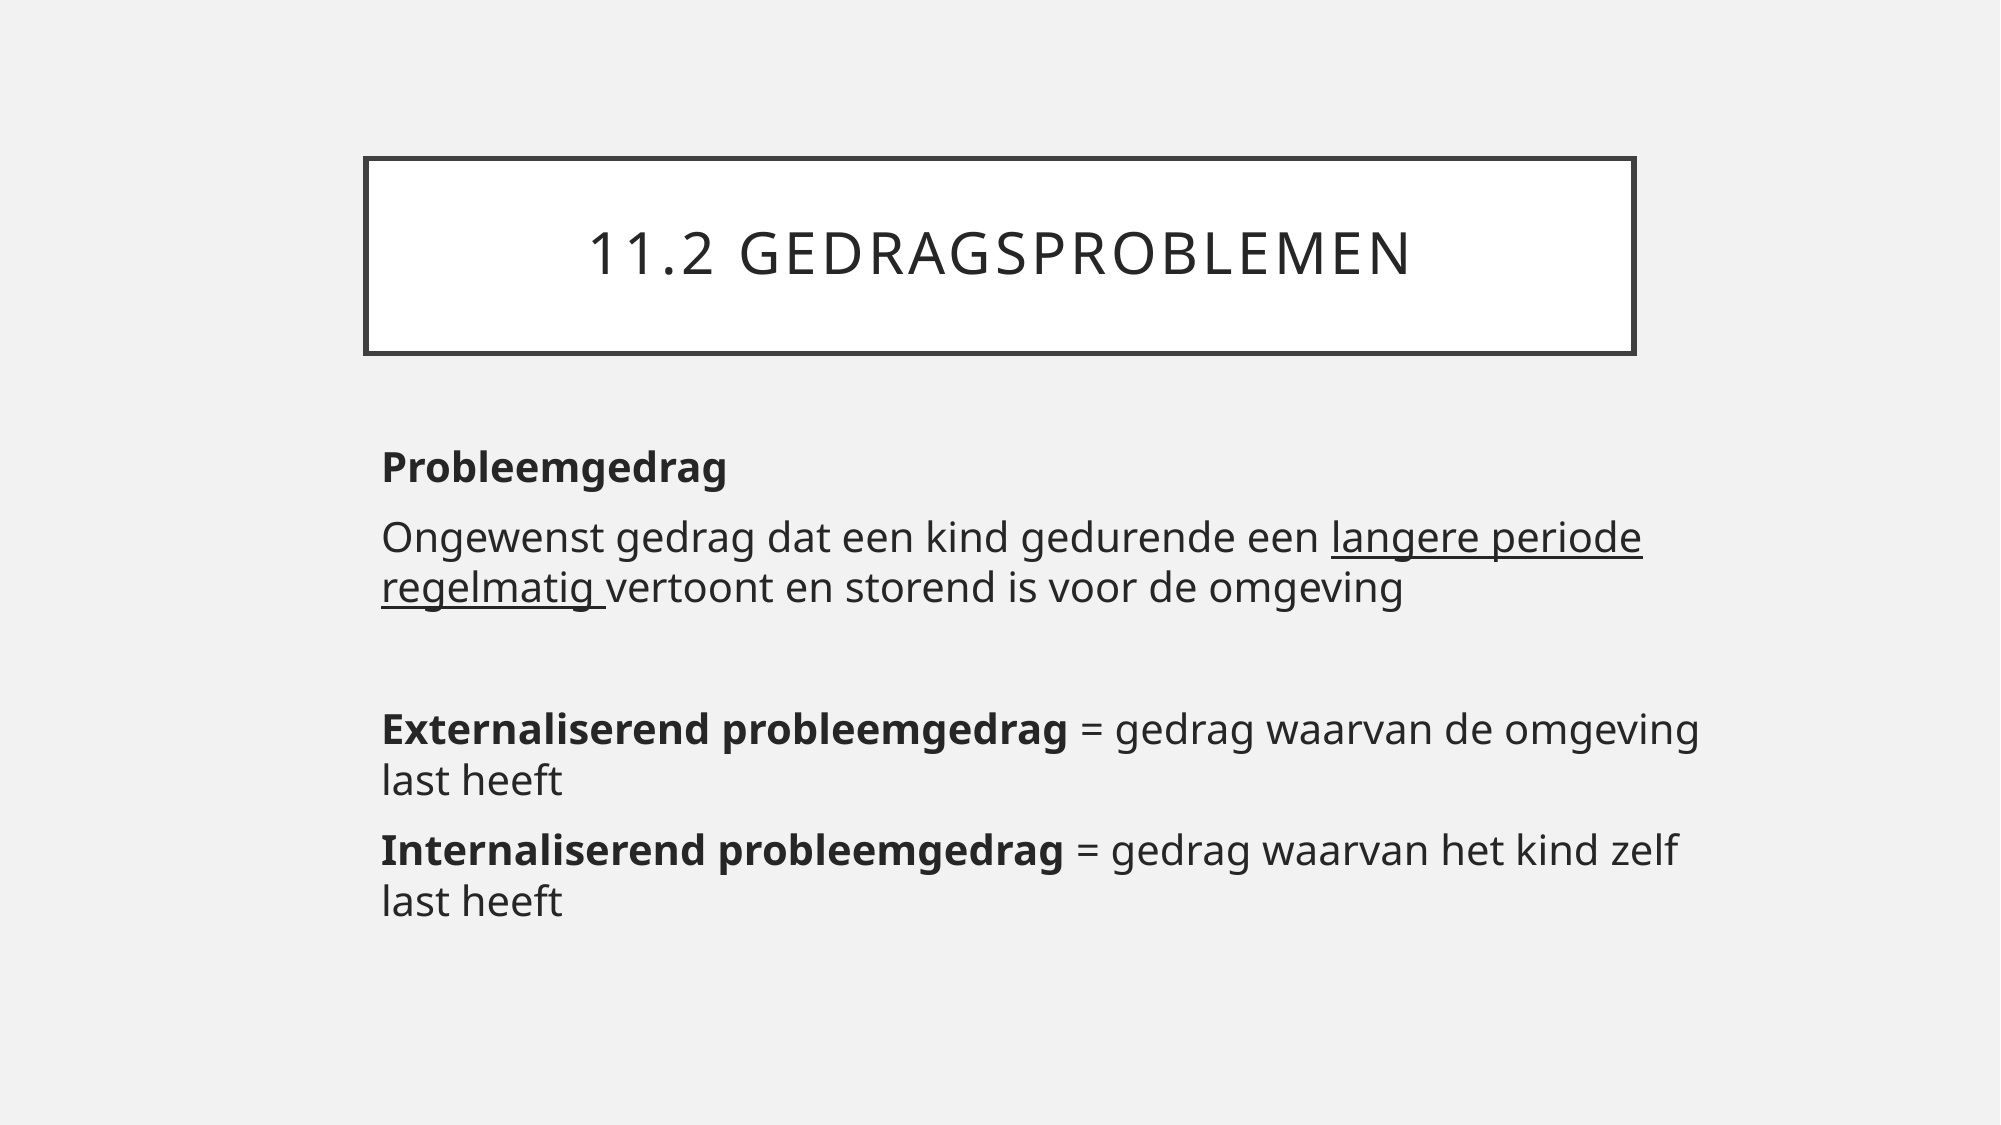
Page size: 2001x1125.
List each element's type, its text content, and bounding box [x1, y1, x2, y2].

title 11.2 Gedragsproblemen [363, 156, 1637, 356]
list Probleemgedrag Ongewenst gedrag dat een kind gedurende een langere periode regelmatig vertoont en storend is voor de omgeving Externaliserend probleemgedrag = gedrag waarvan de omgeving last heeft Internaliserend probleemgedrag = gedrag waarvan het kind zelf last heeft [366, 432, 1738, 1105]
